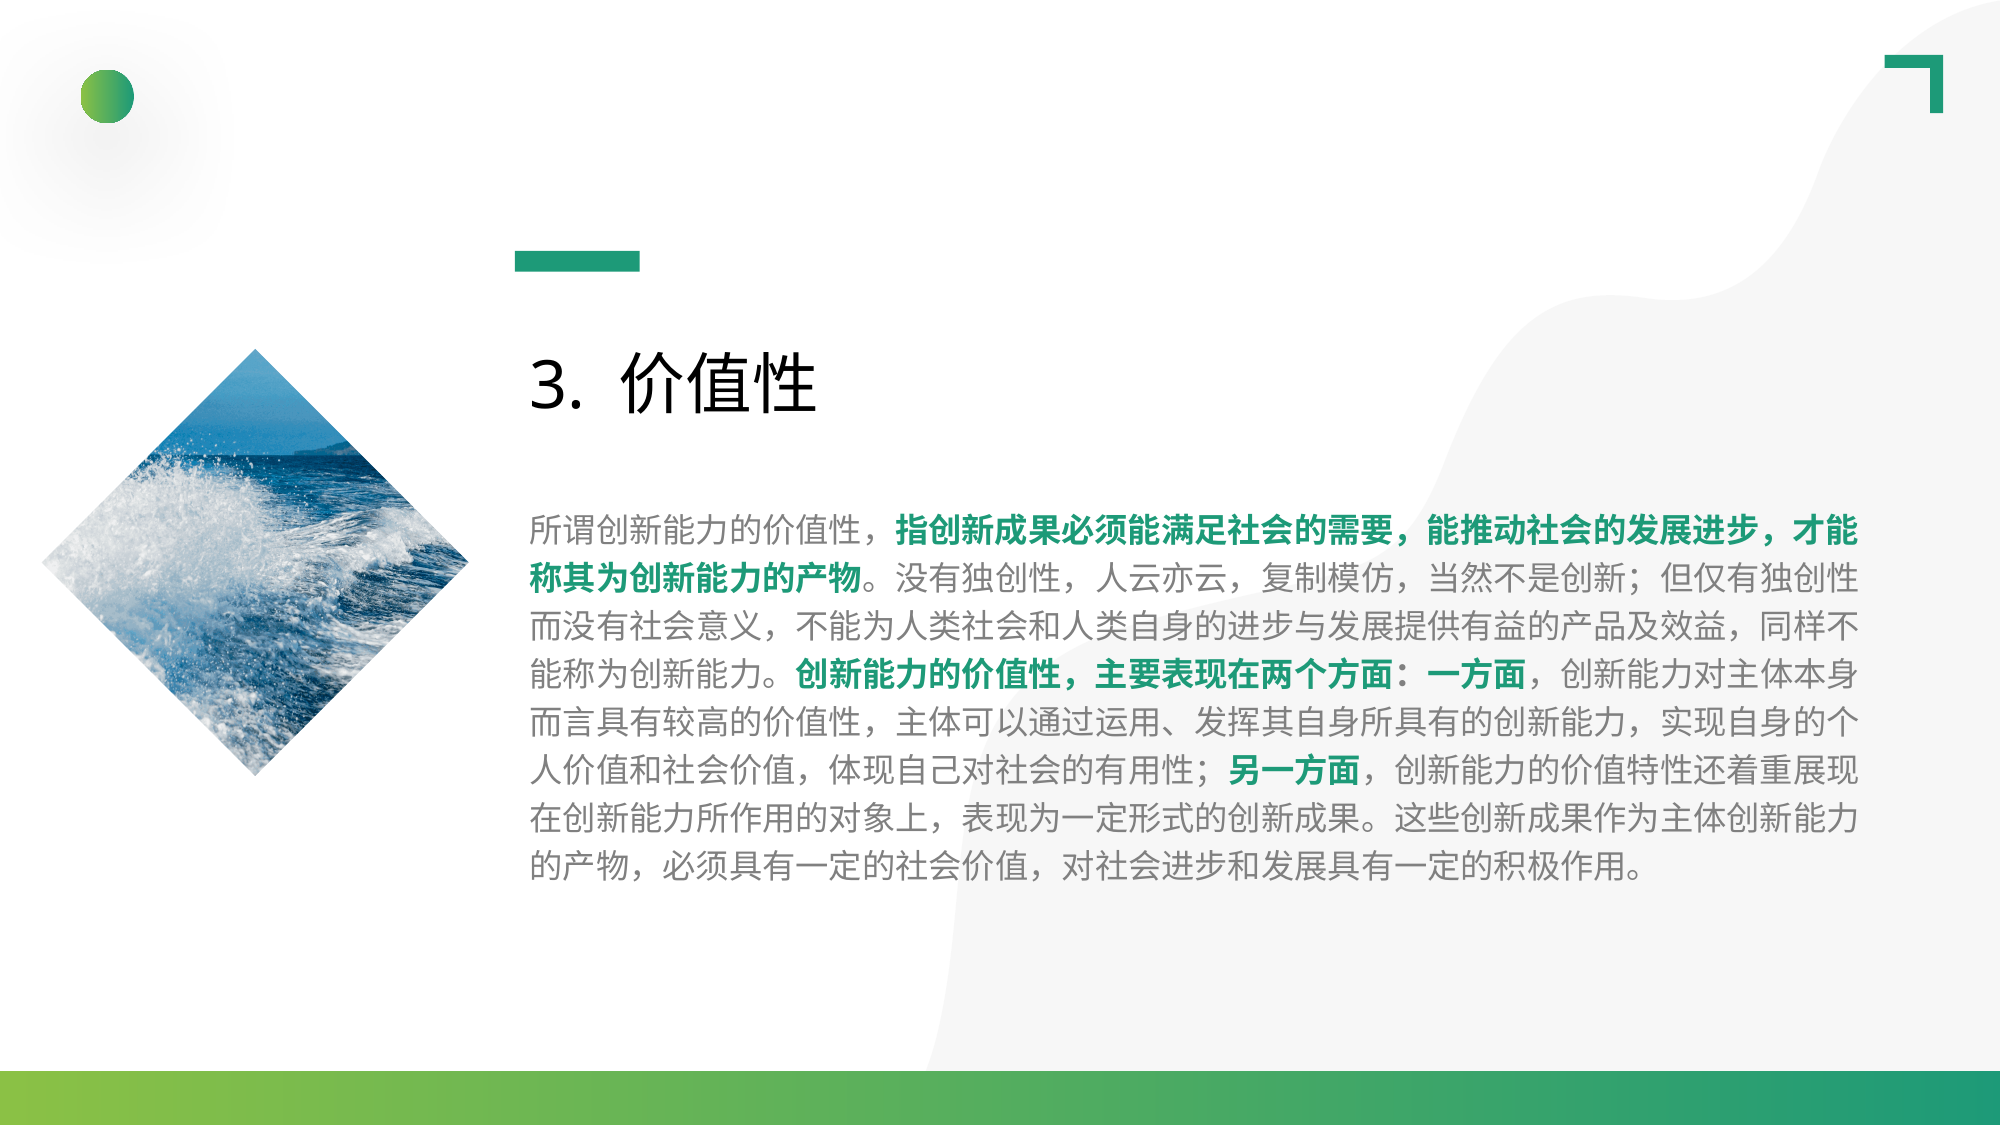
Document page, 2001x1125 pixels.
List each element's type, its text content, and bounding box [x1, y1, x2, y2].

text_box [40, 347, 471, 778]
text_box 所谓创新能力的价值性，指创新成果必须能满足社会的需要，能推动社会的发展进步，才能称其为创新能力的产物。没有独创性，人云亦云，复制模仿，当然不是创新；但仅有独创性而没有社会意义，不能为人类社会和人类自身的进步与发展提供有益的产品及效益，同样不能称为创新能力。创新能力的价值性，主要表现在两个方面：一方面，创新能力对主体本身而言具有较高的价值性，主体可以通过运用、发挥其自身所具有的创新能力，实现自身的个人价值和社会价值，体现自己对社会的有用性；另一方面，创新能力的价值特性还着重展现在创新能力所作用的对象上，表现为一定形式的创新成果。这些创新成果作为主体创新能力的产物，必须具有一定的社会价值，对社会进步和发展具有一定的积极作用。 [514, 494, 1885, 893]
text_box 3. 价值性 [514, 334, 1885, 430]
text_box [514, 250, 641, 273]
text_box [1884, 54, 1944, 114]
